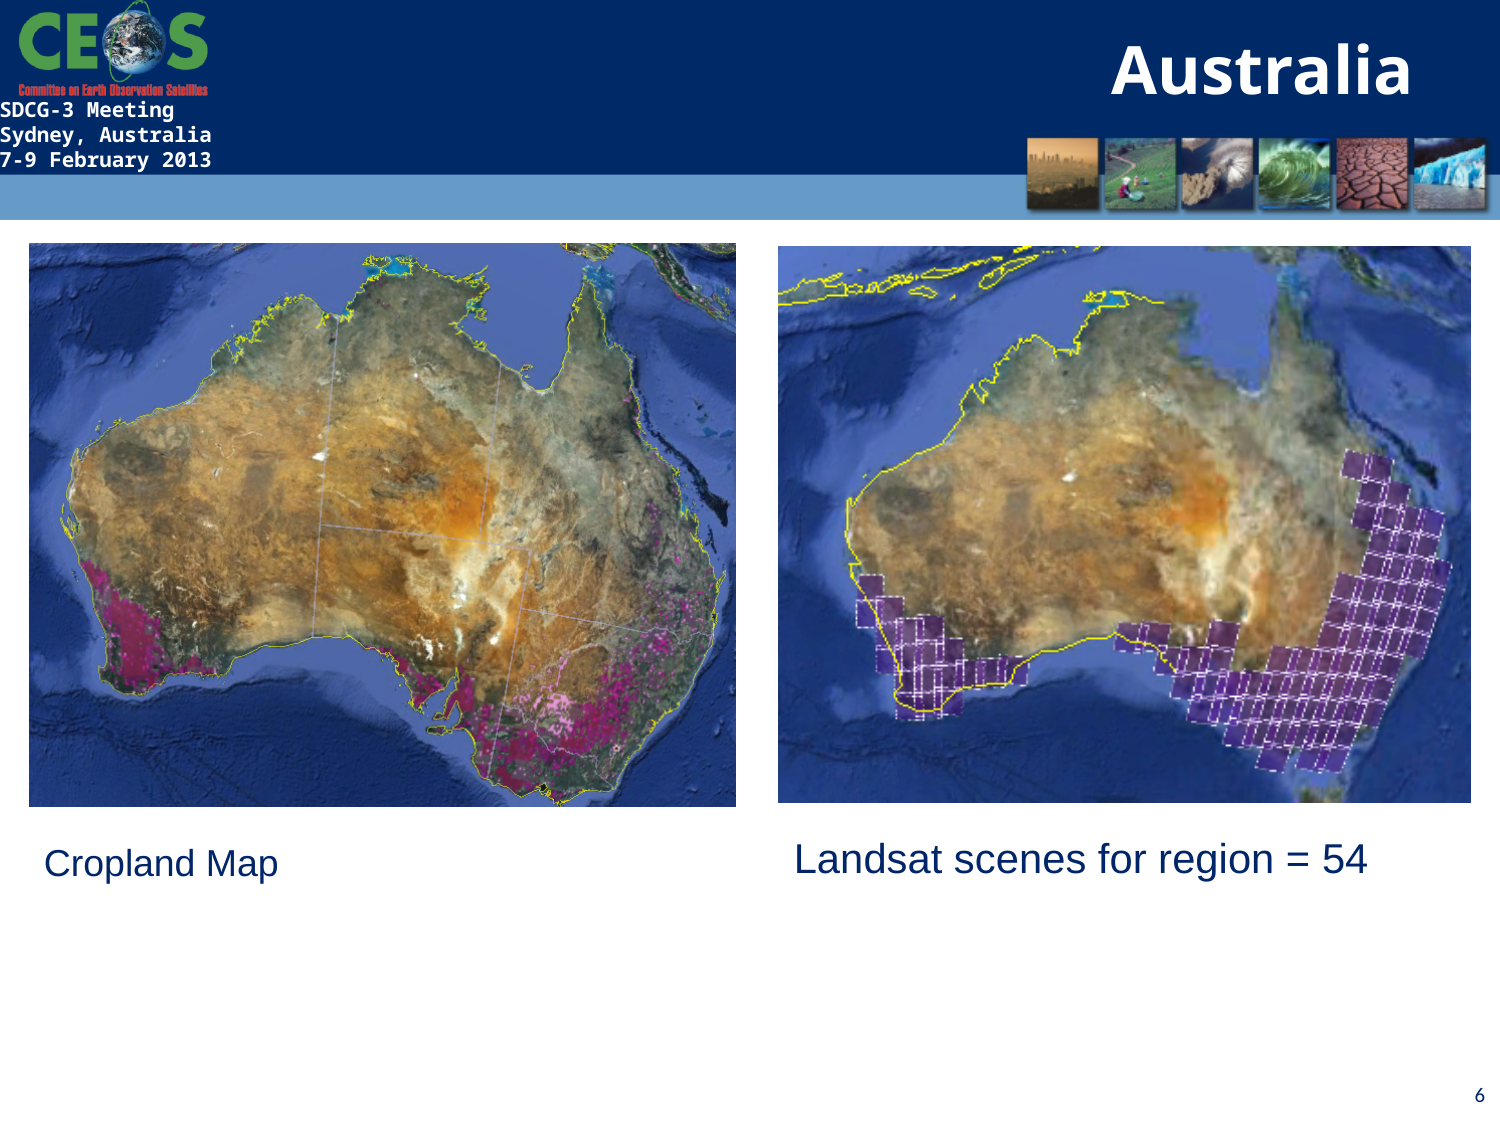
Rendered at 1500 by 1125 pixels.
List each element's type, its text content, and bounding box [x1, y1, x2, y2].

text_box Cropland Map [29, 831, 507, 892]
picture [778, 246, 1472, 803]
picture [0, 0, 1500, 220]
text_box Australia [519, 18, 1481, 118]
picture [28, 242, 736, 807]
slide_number 6 [1187, 1073, 1500, 1125]
text_box Landsat scenes for region = 54 [778, 824, 1481, 889]
